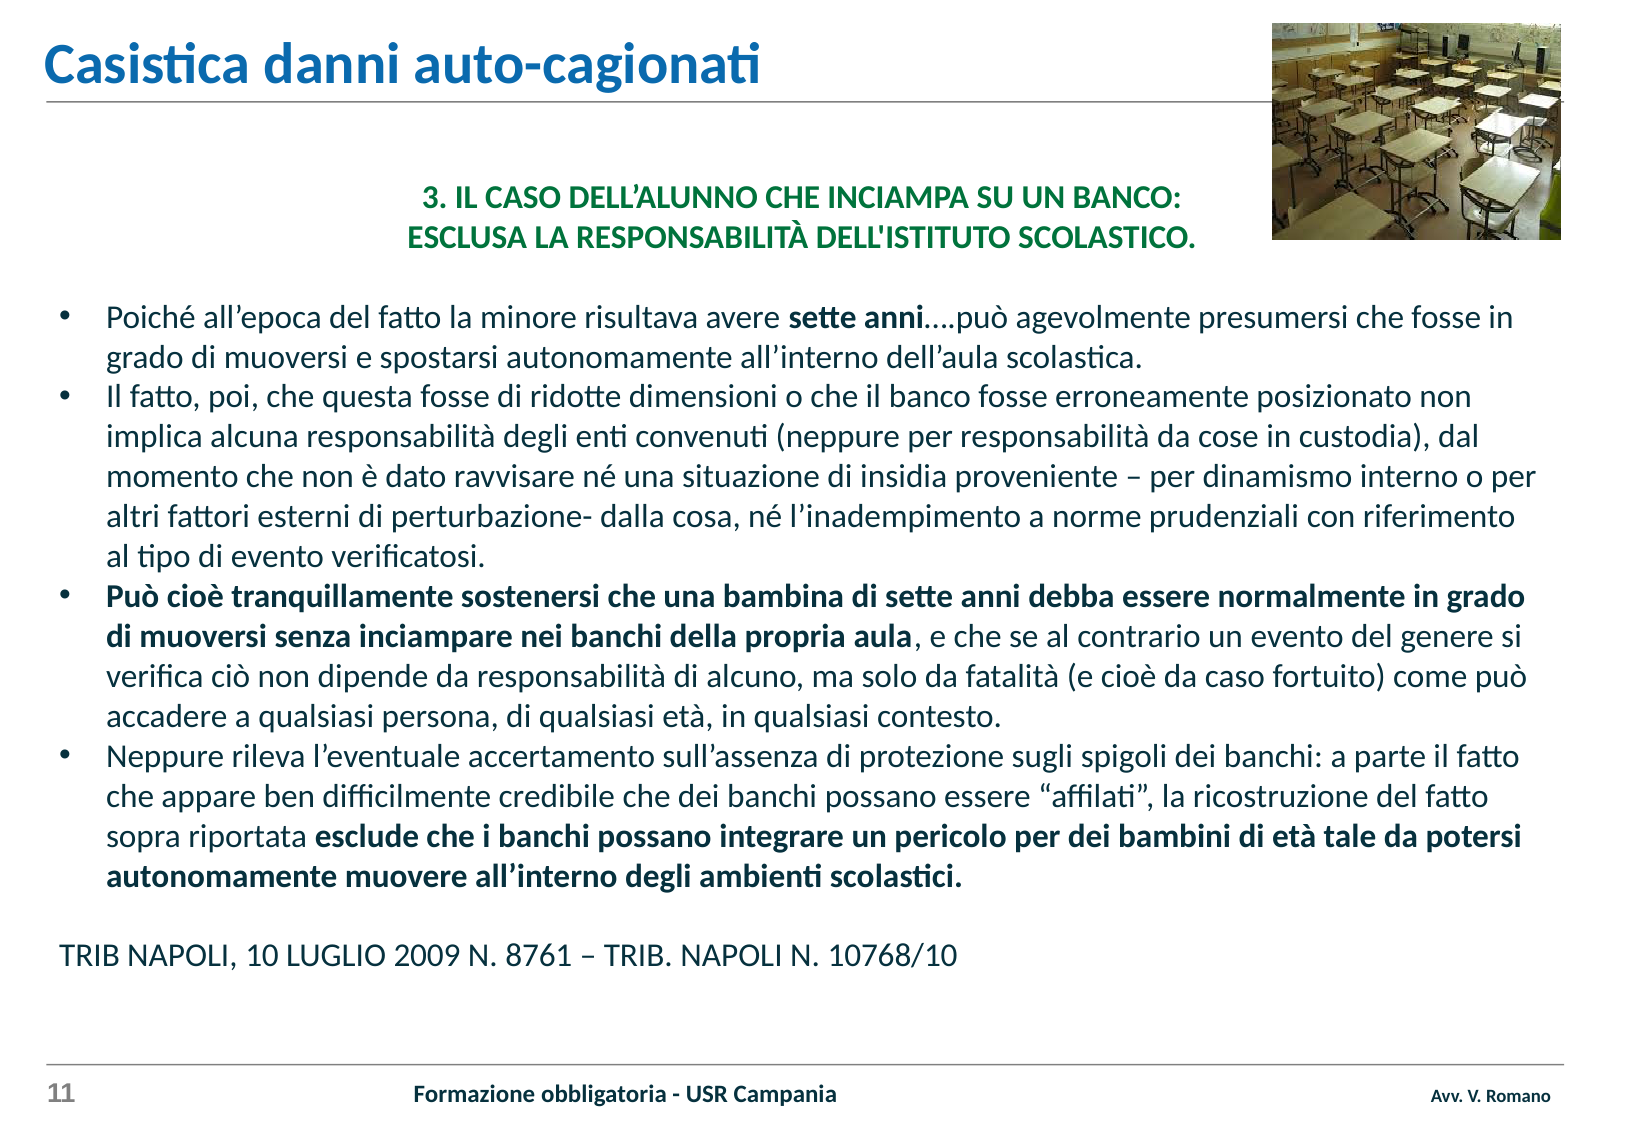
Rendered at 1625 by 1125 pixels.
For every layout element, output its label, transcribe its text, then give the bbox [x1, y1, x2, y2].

text_box 3. IL CASO DELL’ALUNNO CHE INCIAMPA SU UN BANCO: ESCLUSA LA RESPONSABILITÀ DELL'ISTITUTO SCOLASTICO. Poiché all’epoca del fatto la minore risultava avere sette anni….può agevolmente presumersi che fosse in grado di muoversi e spostarsi autonomamente all’interno dell’aula scolastica. Il fatto, poi, che questa fosse di ridotte dimensioni o che il banco fosse erroneamente posizionato non implica alcuna responsabilità degli enti convenuti (neppure per responsabilità da cose in custodia), dal momento che non è dato ravvisare né una situazione di insidia proveniente – per dinamismo interno o per altri fattori esterni di perturbazione- dalla cosa, né l’inadempimento a norme prudenziali con riferimento al tipo di evento verificatosi. Può cioè tranquillamente sostenersi che una bambina di sette anni debba essere normalmente in grado di muoversi senza inciampare nei banchi della propria aula, e che se al contrario un evento del genere si verifica ciò non dipende da responsabilità di alcuno, ma solo da fatalità (e cioè da caso fortuito) come può accadere a qualsiasi persona, di qualsiasi età, in qualsiasi contesto. Neppure rileva l’eventuale accertamento sull’assenza di protezione sugli spigoli dei banchi: a parte il fatto che appare ben difficilmente credibile che dei banchi possano essere “affilati”, la ricostruzione del fatto sopra riportata esclude che i banchi possano integrare un pericolo per dei bambini di età tale da potersi autonomamente muovere all’interno degli ambienti scolastici. TRIB NAPOLI, 10 LUGLIO 2009 N. 8761 – TRIB. NAPOLI N. 10768/10 [44, 127, 1561, 994]
picture [1271, 23, 1562, 240]
text_box Casistica danni auto-cagionati [44, 24, 1268, 91]
